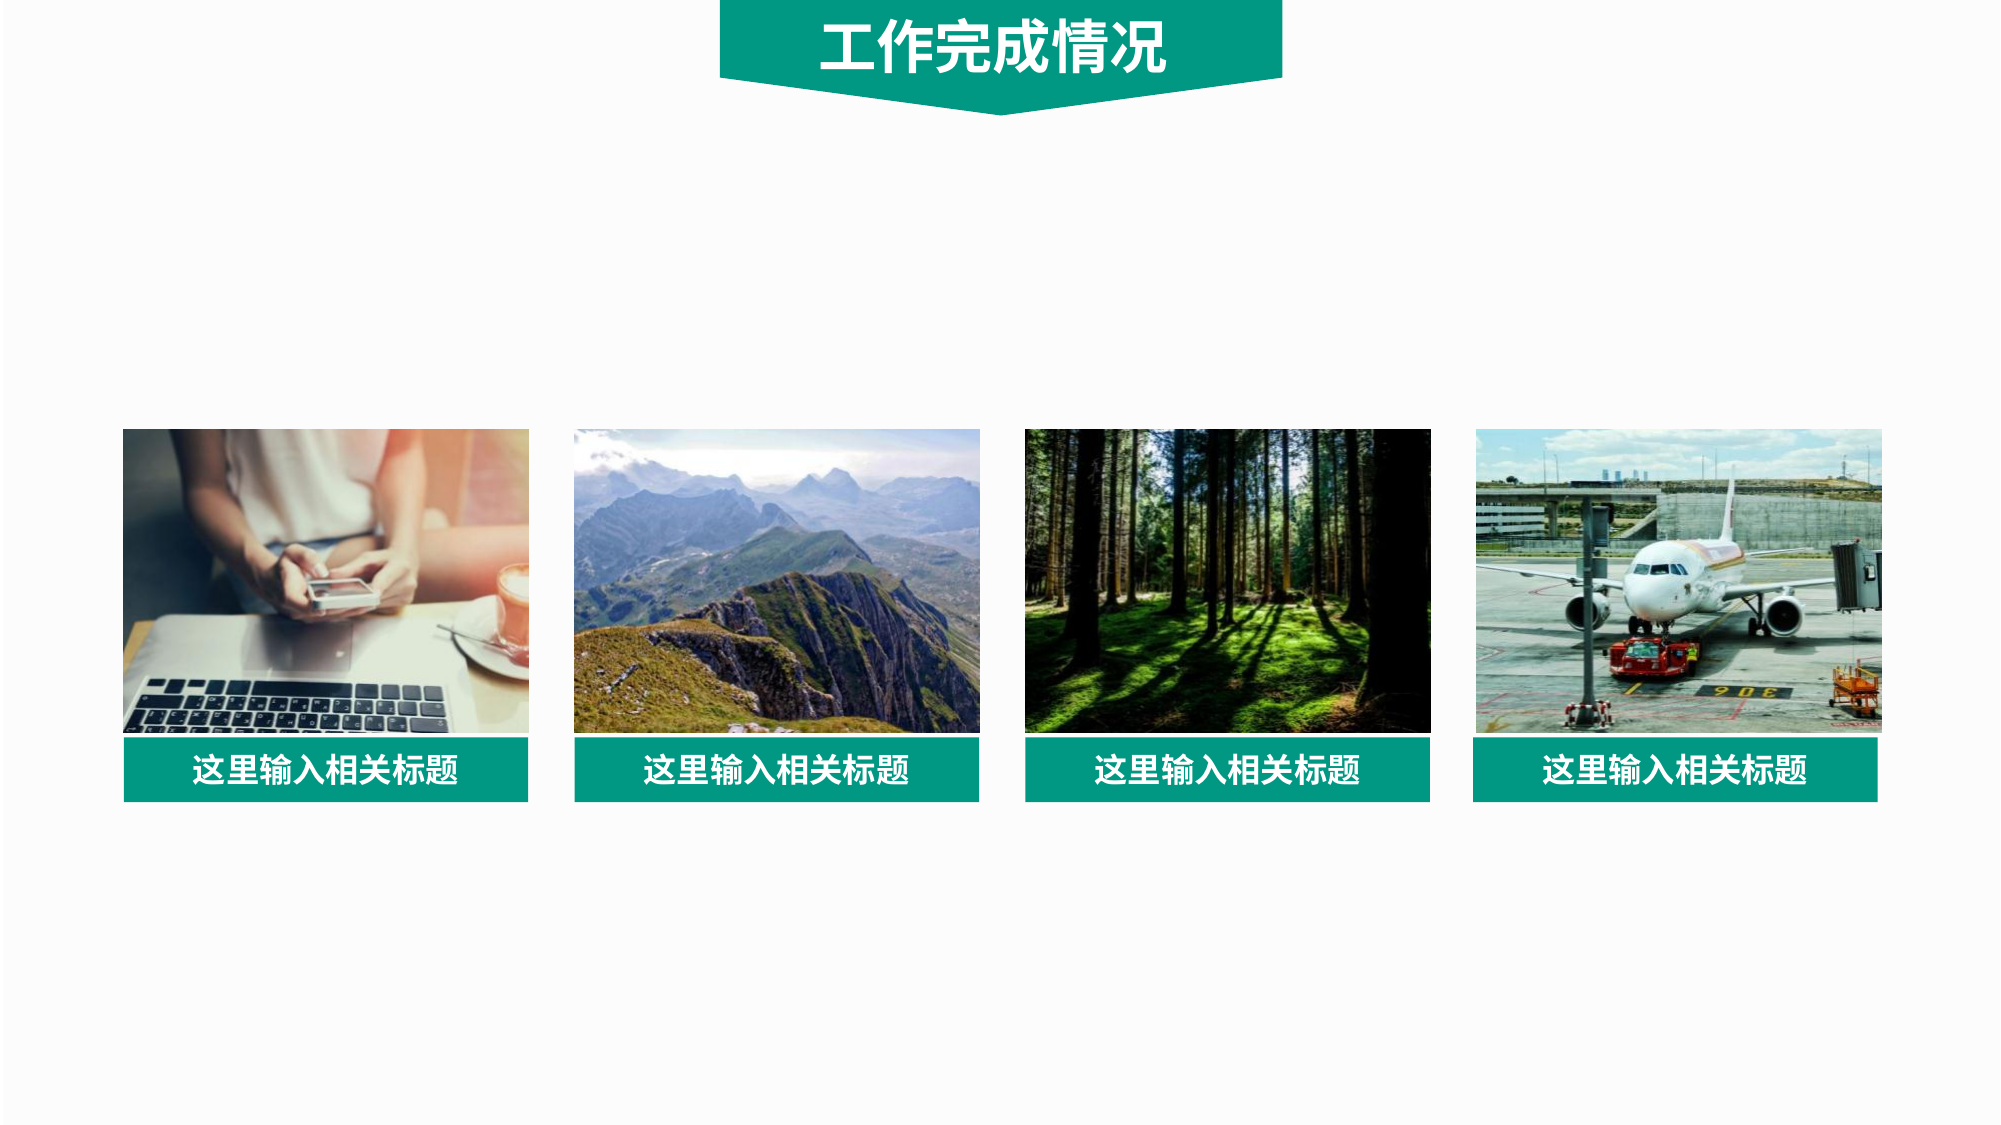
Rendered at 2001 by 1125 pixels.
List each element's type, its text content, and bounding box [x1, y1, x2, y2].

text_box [123, 429, 1882, 803]
text_box 工作完成情况 [818, 2, 1191, 88]
text_box [718, 0, 1284, 117]
